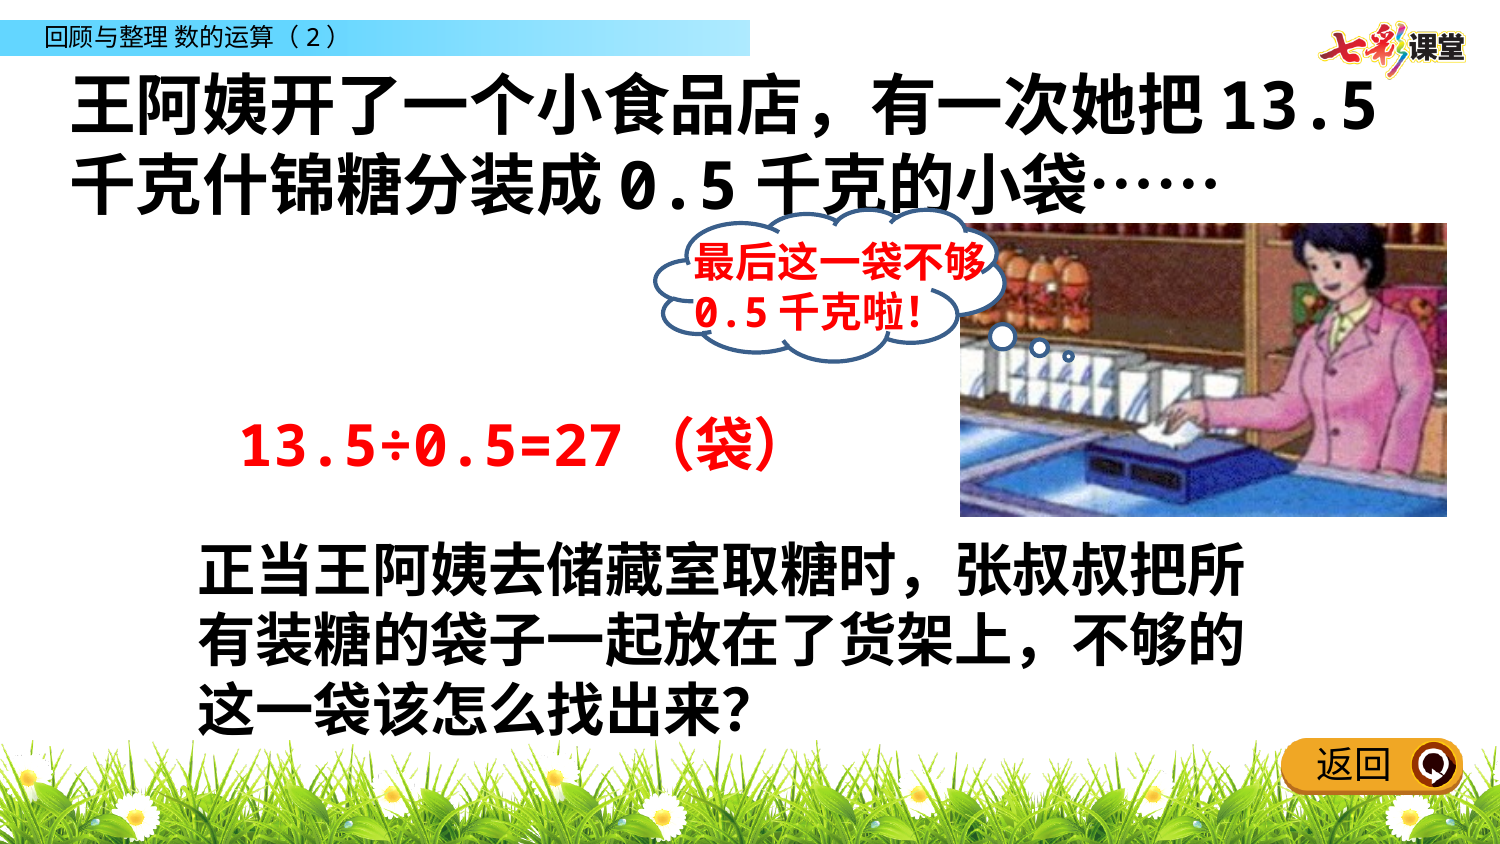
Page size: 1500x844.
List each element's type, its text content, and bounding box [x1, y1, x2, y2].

text_box 13.5÷0.5=27（袋） [223, 386, 904, 486]
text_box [655, 208, 1046, 362]
picture [960, 223, 1448, 517]
text_box 王阿姨开了一个小食品店，有一次她把13.5千克什锦糖分装成0.5千克的小袋…… [54, 55, 1436, 231]
picture [1316, 20, 1468, 80]
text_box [1281, 733, 1464, 795]
picture [0, 740, 1500, 844]
text_box 正当王阿姨去储藏室取糖时，张叔叔把所有装糖的袋子一起放在了货架上，不够的这一袋该怎么找出来？ [182, 525, 1306, 751]
